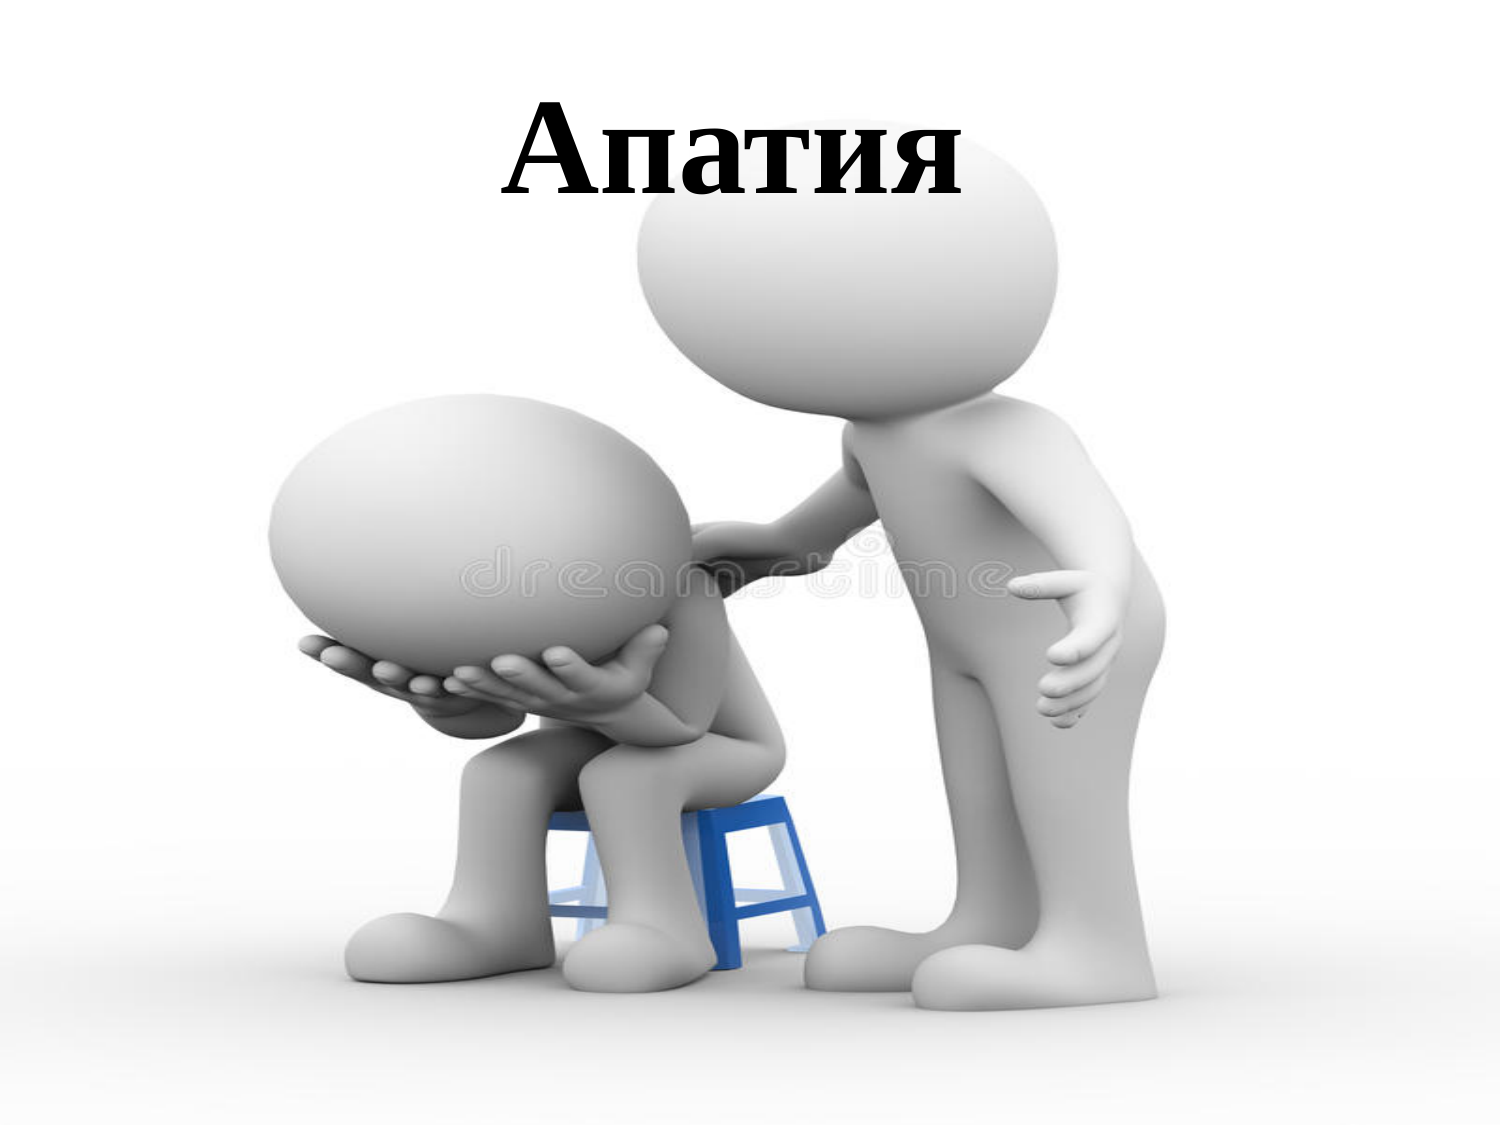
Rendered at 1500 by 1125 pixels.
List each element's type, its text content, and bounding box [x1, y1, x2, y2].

title Апатия [75, 45, 1425, 233]
picture [0, 0, 1500, 1125]
